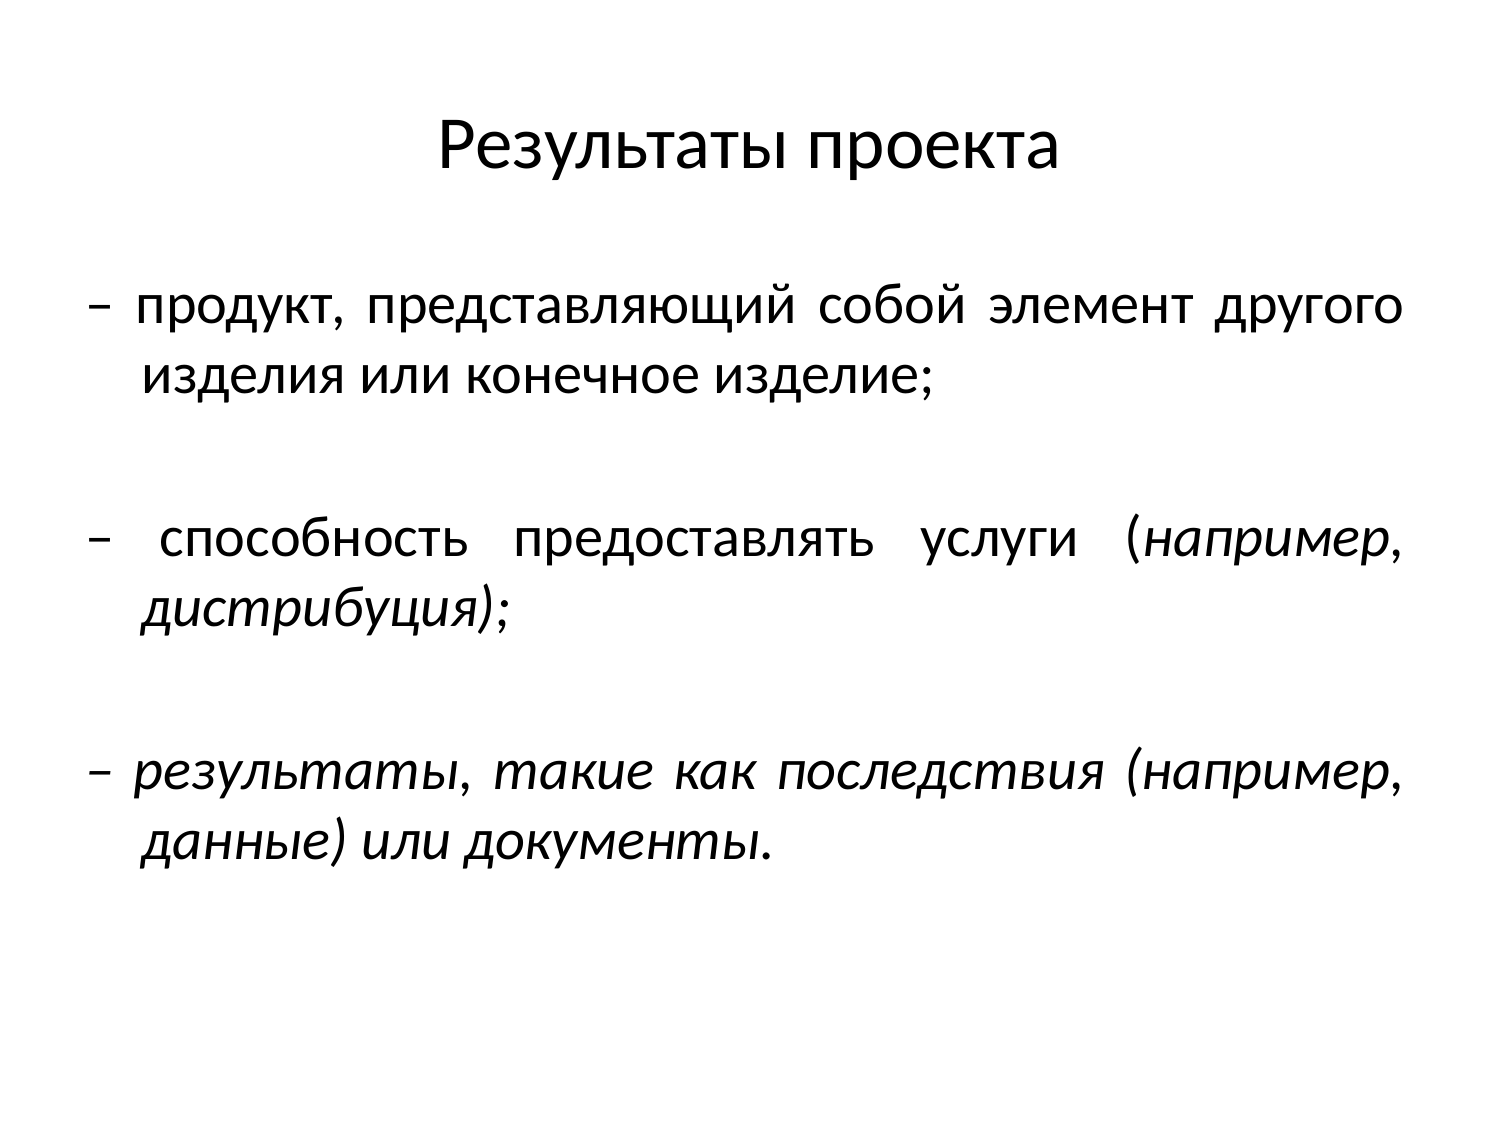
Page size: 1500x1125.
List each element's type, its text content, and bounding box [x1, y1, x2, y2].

list – продукт, представляющий собой элемент другого изделия или конечное изделие; – способность предоставлять услуги (например, дистрибуция); – результаты, такие как последствия (например, данные) или документы. [70, 257, 1421, 1001]
title Результаты проекта [75, 45, 1425, 233]
